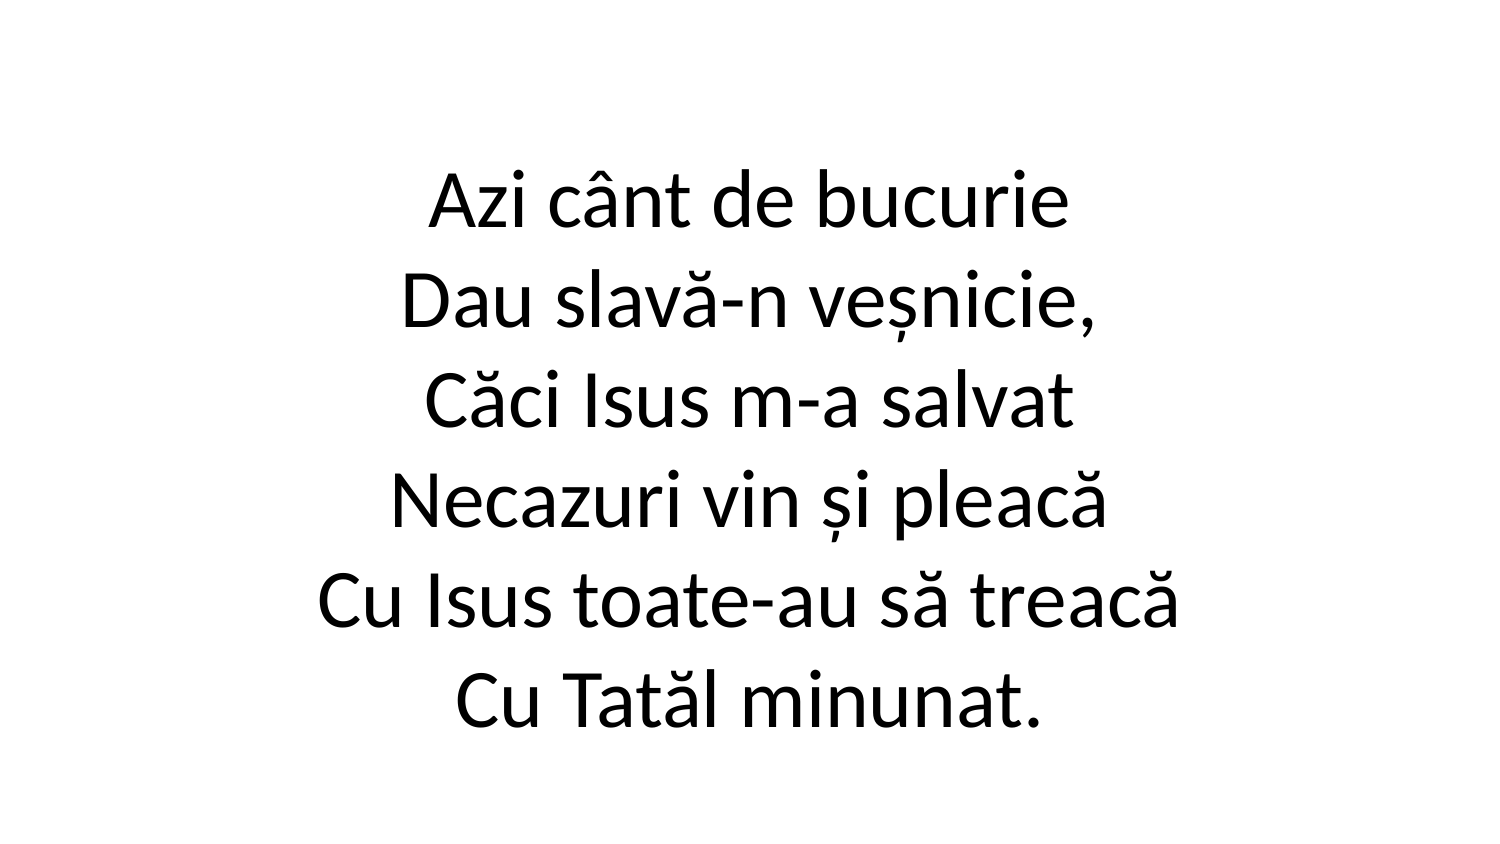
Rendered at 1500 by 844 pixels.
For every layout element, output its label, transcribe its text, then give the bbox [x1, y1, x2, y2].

text_box Azi cânt de bucurie Dau slavă-n veșnicie, Căci Isus m-a salvat Necazuri vin și pleacă Cu Isus toate-au să treacă Cu Tatăl minunat. [302, 92, 1198, 752]
